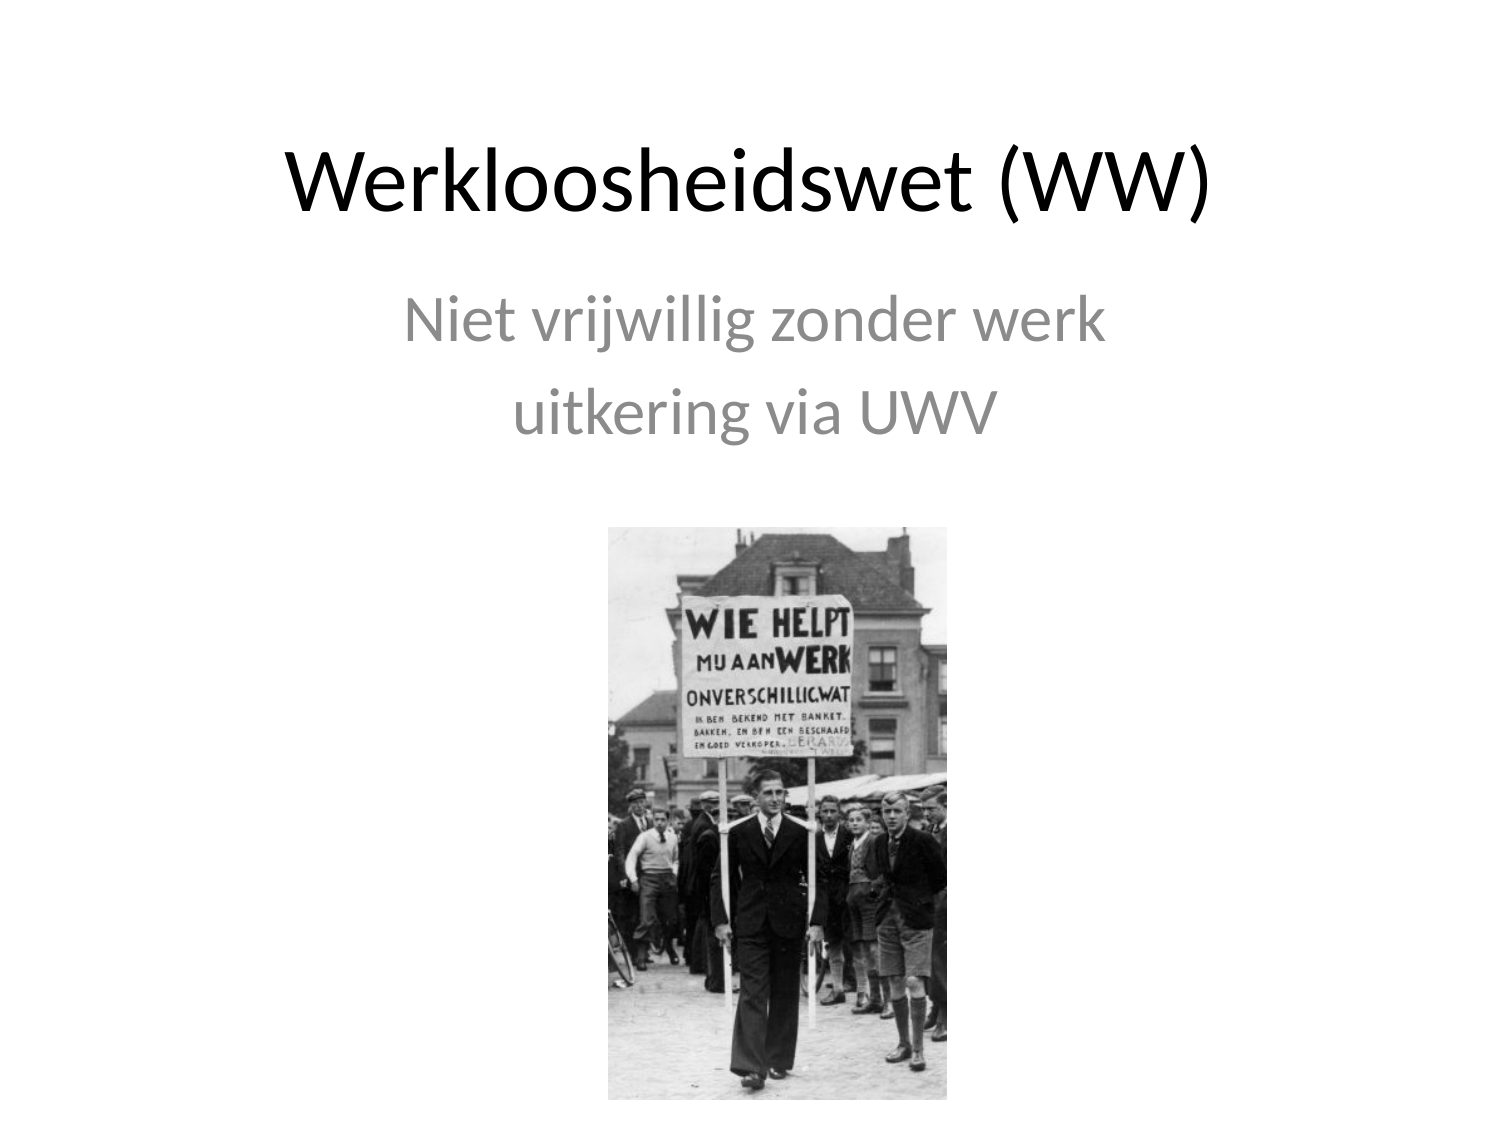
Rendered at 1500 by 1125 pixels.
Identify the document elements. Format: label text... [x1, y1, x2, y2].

title Werkloosheidswet (WW) [112, 54, 1388, 296]
subtitle Niet vrijwillig zonder werk uitkering via UWV [230, 267, 1281, 555]
picture [607, 526, 947, 1100]
